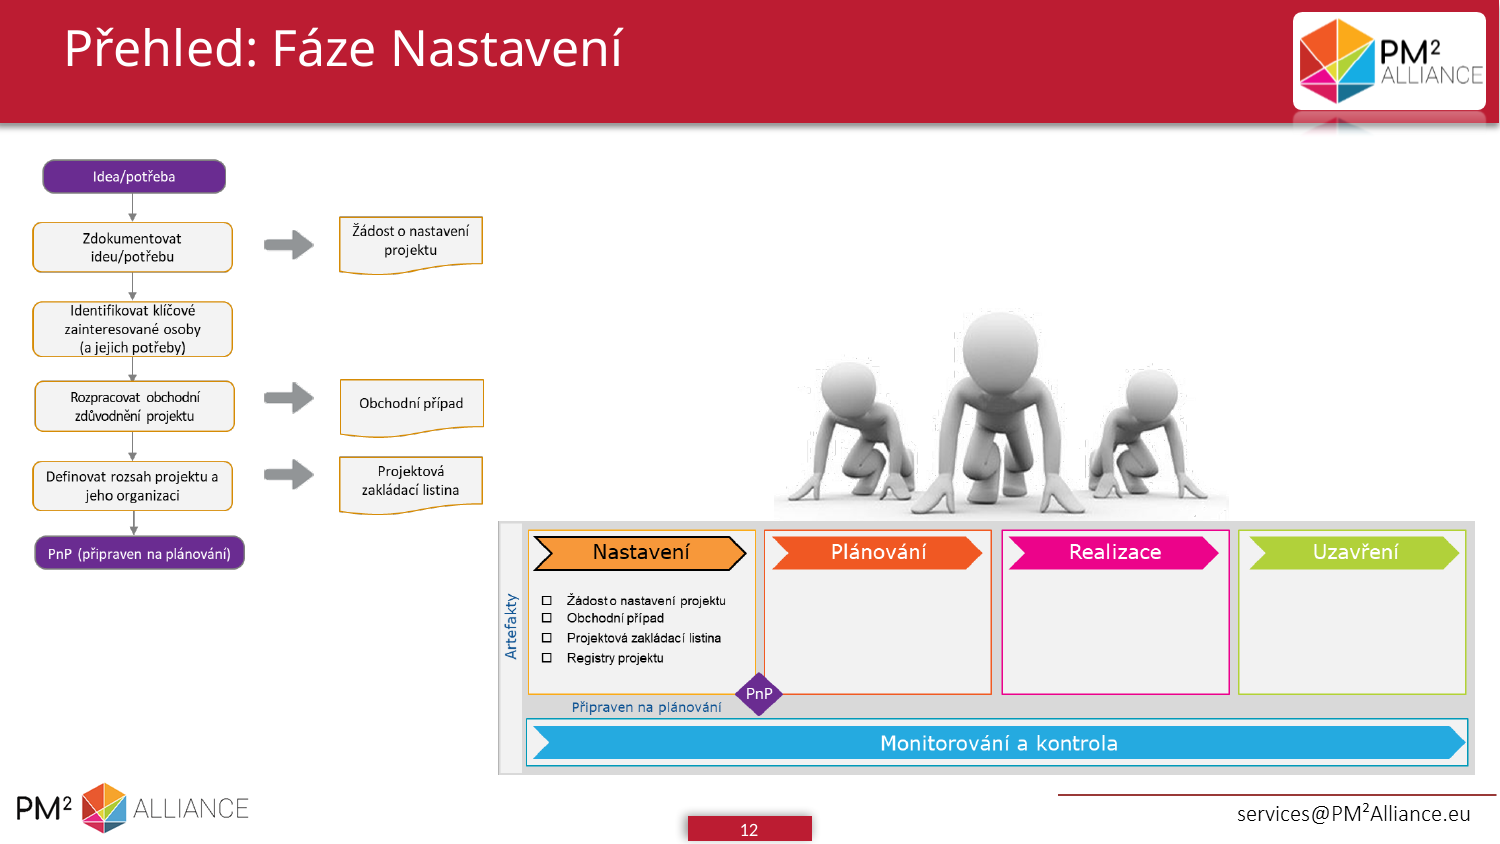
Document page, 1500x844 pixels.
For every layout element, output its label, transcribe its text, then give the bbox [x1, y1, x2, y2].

text_box Přehled: Fáze Nastavení [48, 9, 904, 85]
picture [0, 0, 1500, 841]
